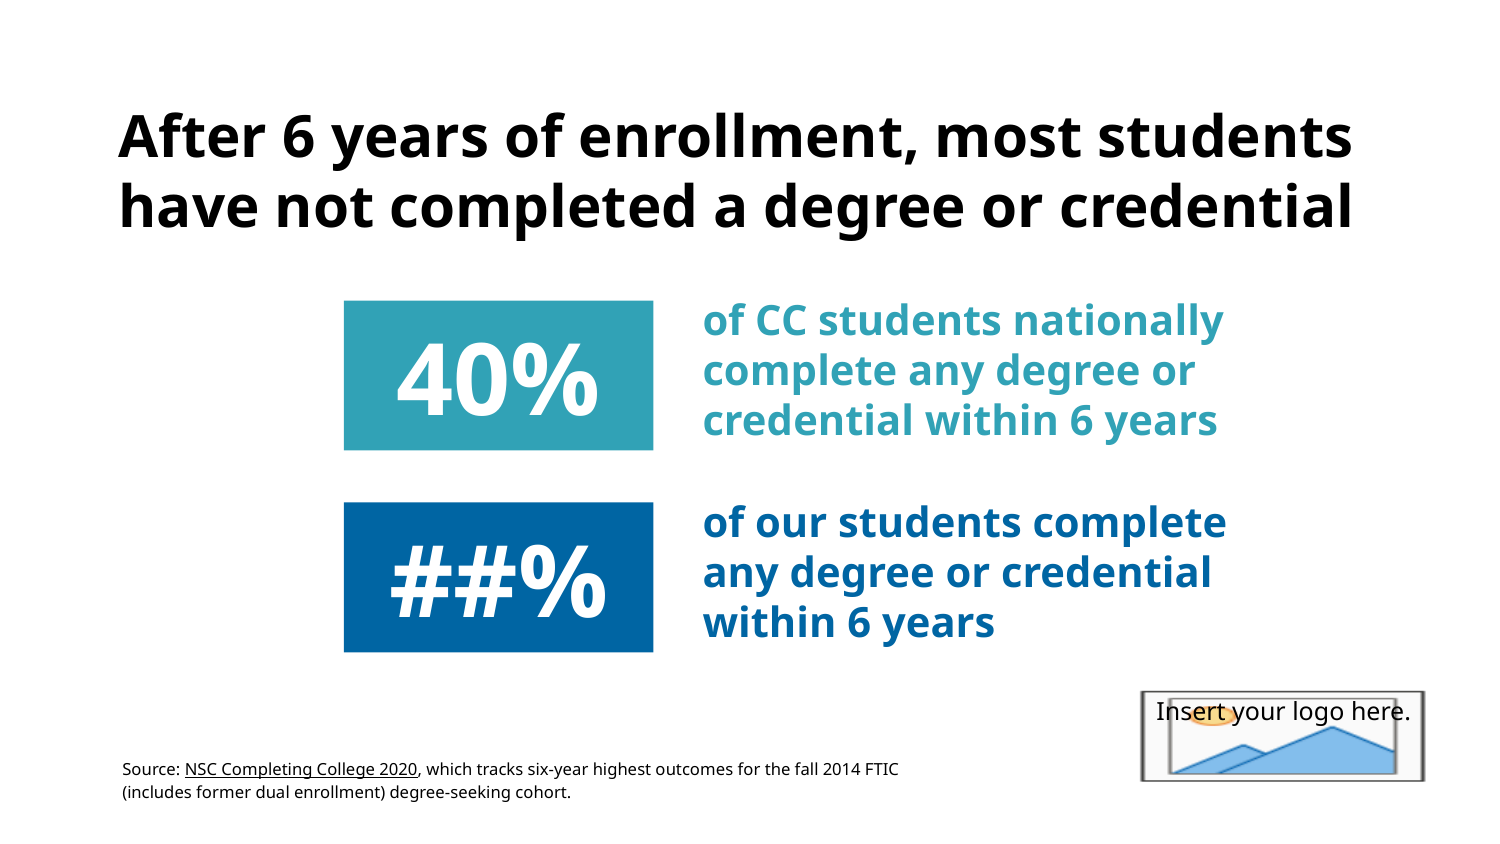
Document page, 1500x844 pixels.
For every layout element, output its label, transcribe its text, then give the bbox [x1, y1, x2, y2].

picture [1131, 687, 1437, 787]
text_box 40% [343, 300, 654, 451]
text_box ##% [343, 502, 654, 653]
title After 6 years of enrollment, most students have not completed a degree or credential [107, 93, 1390, 234]
text_box of CC students nationally complete any degree or credential within 6 years [687, 295, 1276, 443]
text_box Source: NSC Completing College 2020, which tracks six-year highest outcomes for the fall 2014 FTIC (includes former dual enrollment) degree-seeking cohort. [107, 744, 925, 821]
text_box of our students complete any degree or credential within 6 years [687, 497, 1289, 644]
